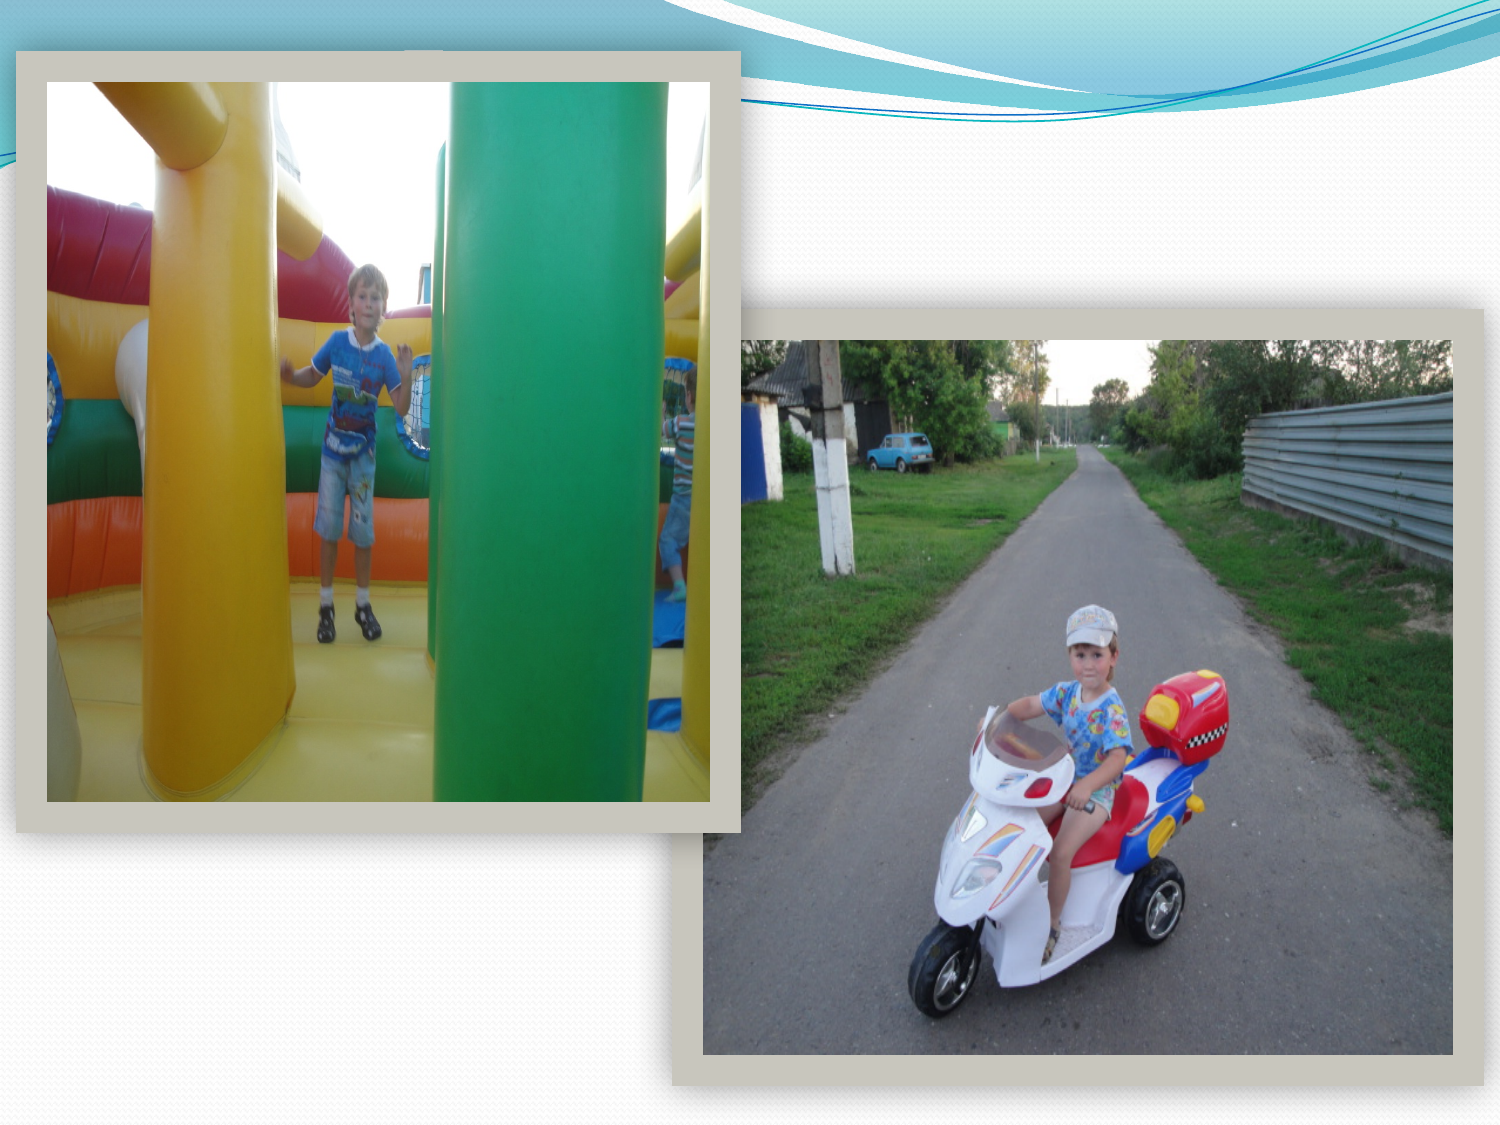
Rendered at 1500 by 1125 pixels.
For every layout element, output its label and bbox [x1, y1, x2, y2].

list [46, 81, 711, 803]
list [702, 339, 1454, 1055]
